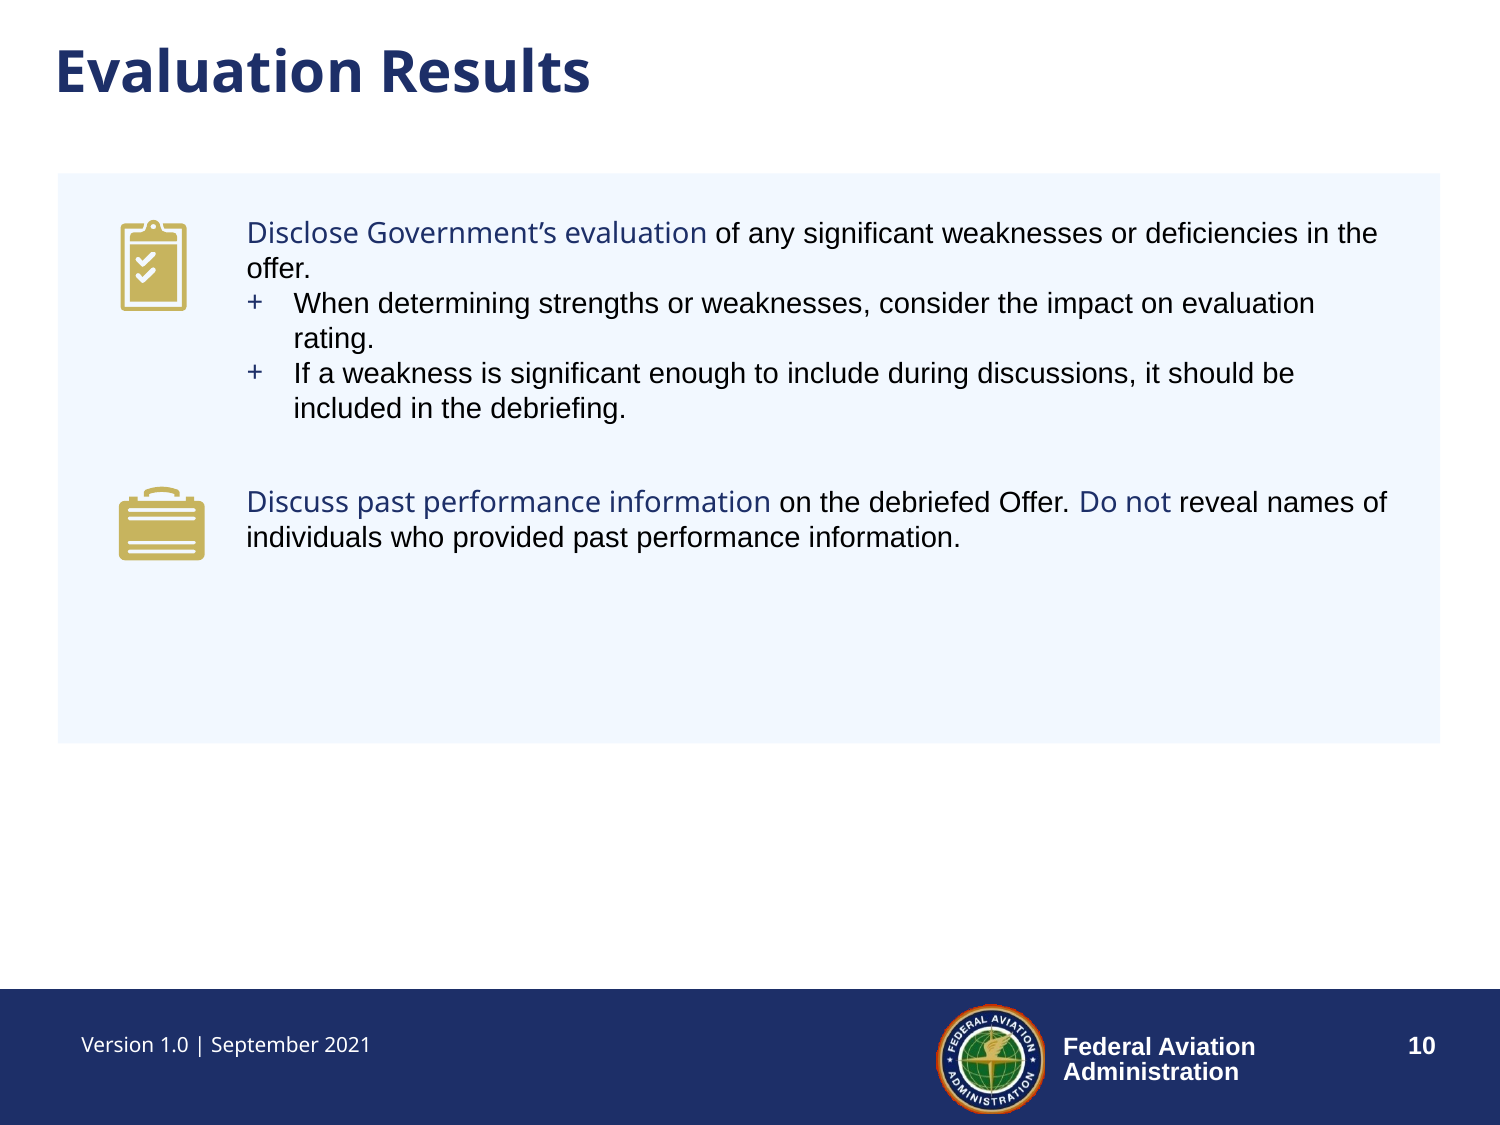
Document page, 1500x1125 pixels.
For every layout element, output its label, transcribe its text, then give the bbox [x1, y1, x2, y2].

text_box [57, 173, 1441, 744]
picture [936, 1004, 1045, 1114]
text_box Evaluation Results [39, 23, 1191, 116]
text_box Version 1.0 | September 2021 [66, 1023, 387, 1064]
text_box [118, 475, 1441, 562]
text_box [120, 206, 1403, 435]
